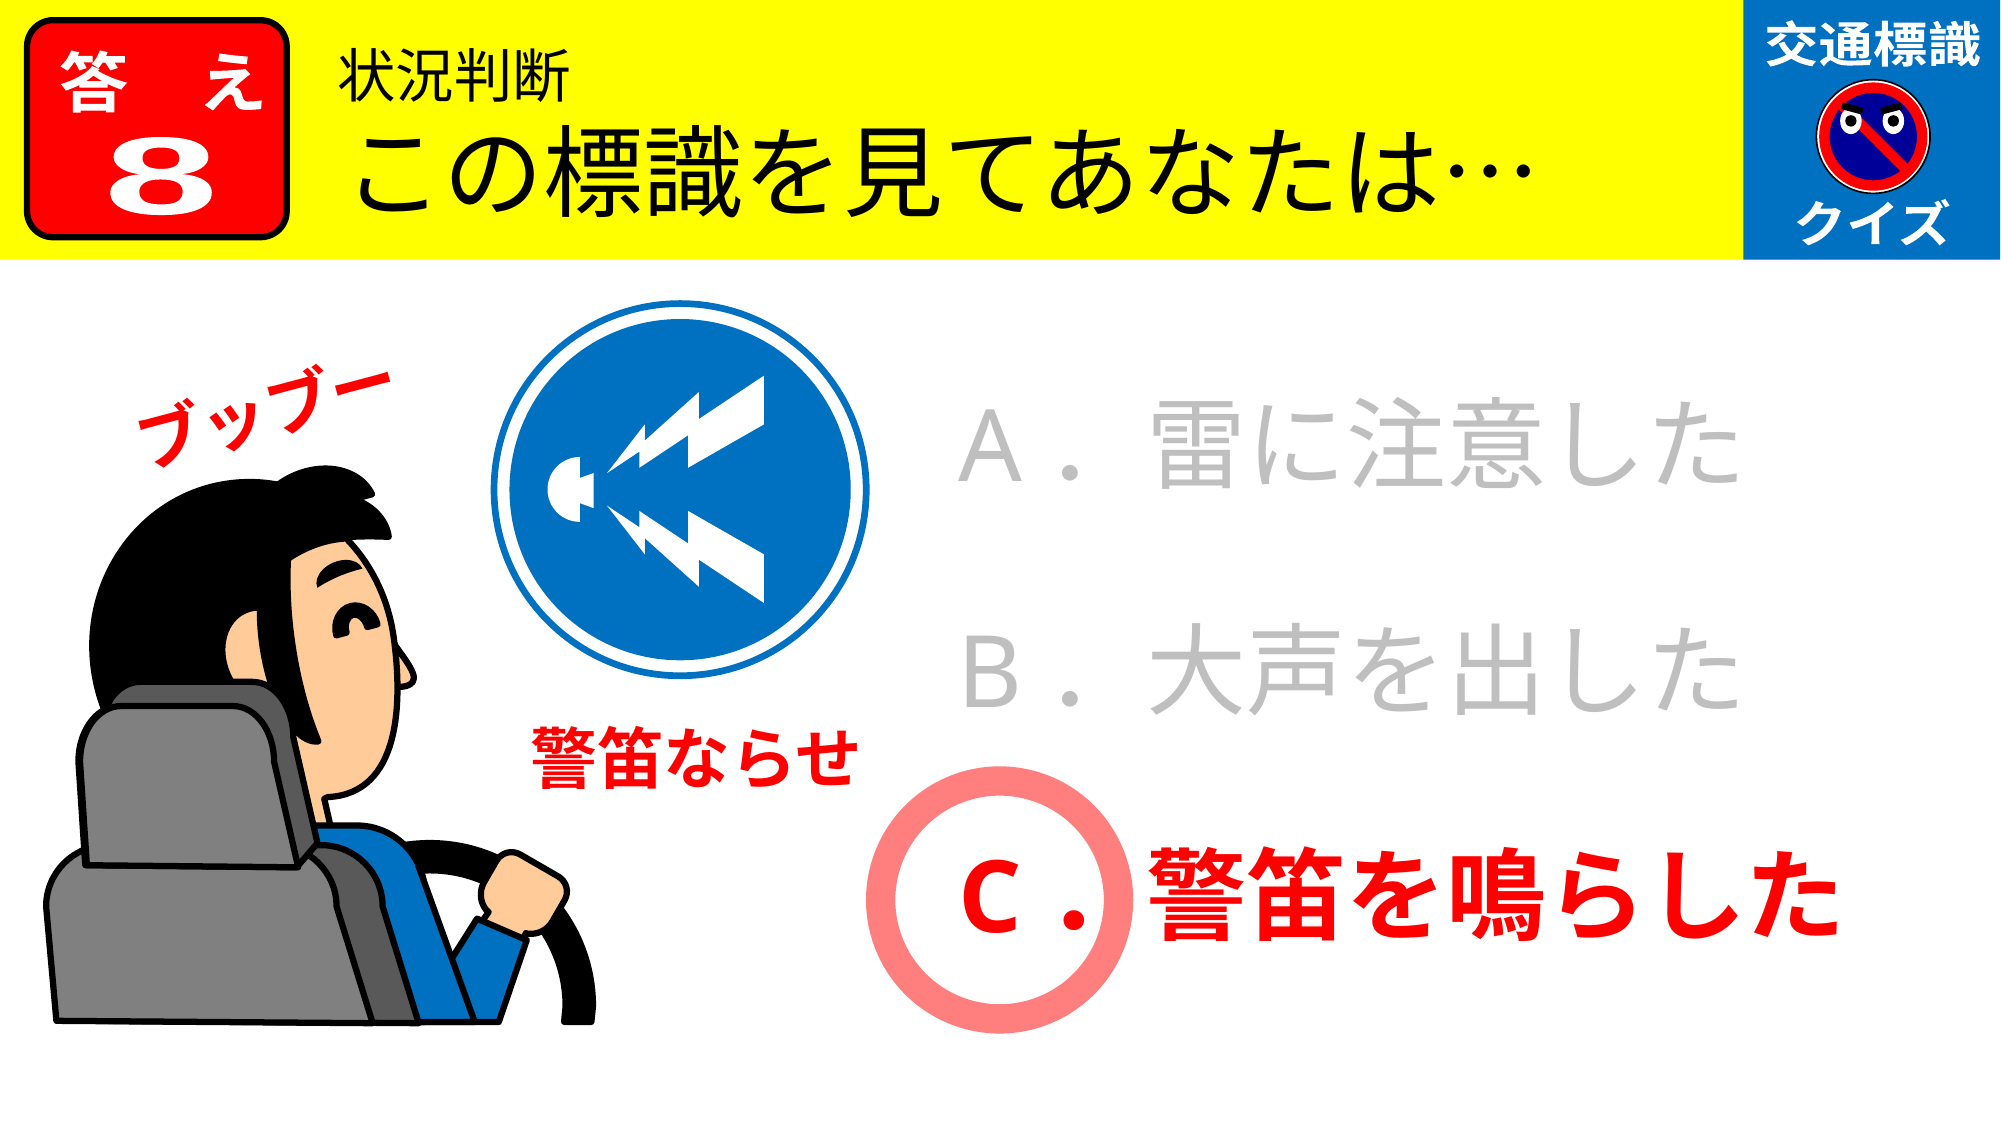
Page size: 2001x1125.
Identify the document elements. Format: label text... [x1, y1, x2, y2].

text_box この標識を見てあなたは… [328, 101, 1556, 237]
text_box [865, 766, 1134, 1034]
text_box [490, 299, 870, 680]
text_box ブッブー [110, 324, 422, 480]
text_box 状況判断 [322, 32, 586, 117]
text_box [45, 481, 594, 1024]
text_box 警笛ならせ [599, 709, 878, 805]
text_box C．警笛を鳴らした [1111, 825, 1862, 961]
text_box C．警笛を鳴らした [943, 825, 1103, 961]
text_box B．大声を出した [942, 599, 1762, 735]
text_box A．雷に注意した [943, 373, 1762, 509]
